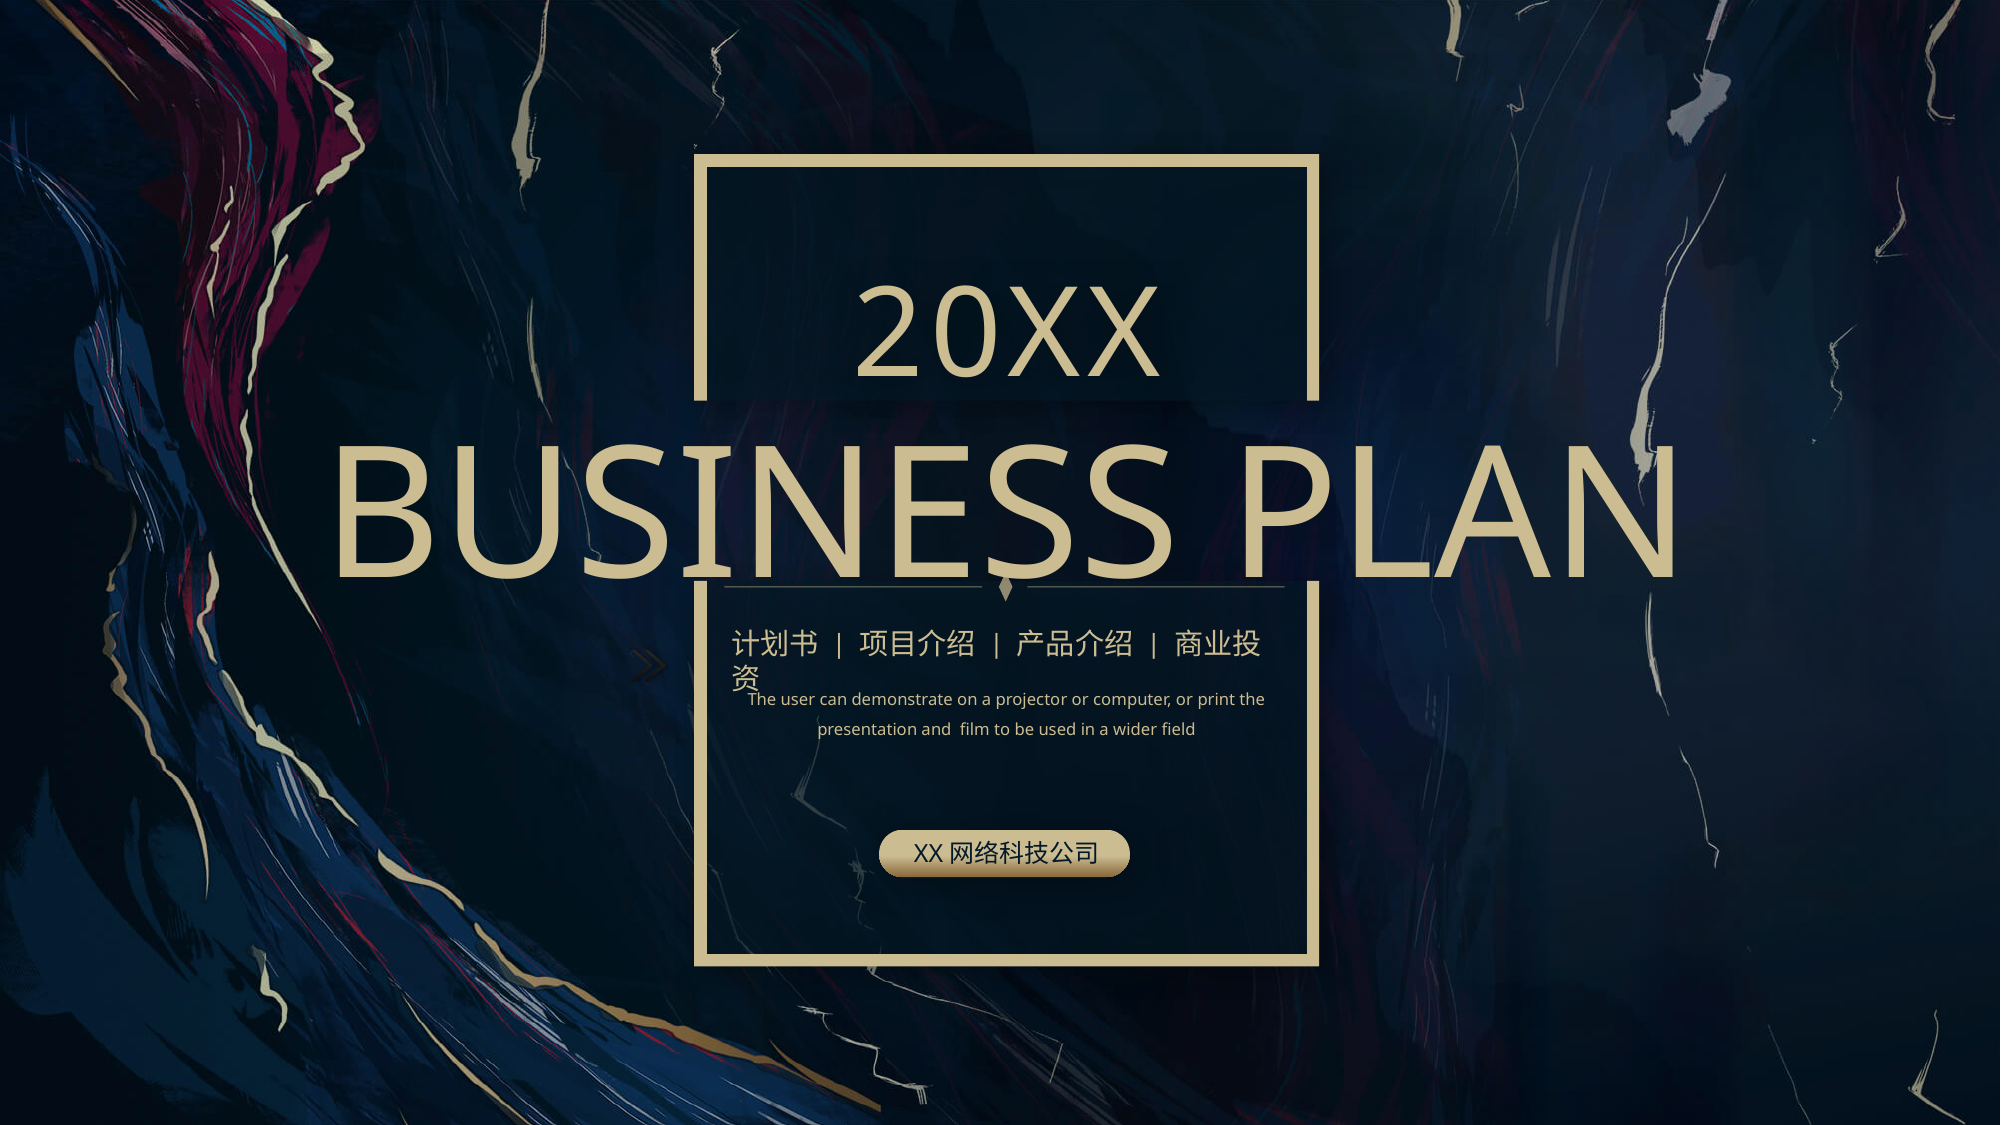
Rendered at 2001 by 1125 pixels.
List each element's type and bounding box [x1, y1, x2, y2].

text_box [724, 572, 1285, 602]
picture [0, 0, 2000, 1125]
text_box [870, 829, 1143, 878]
